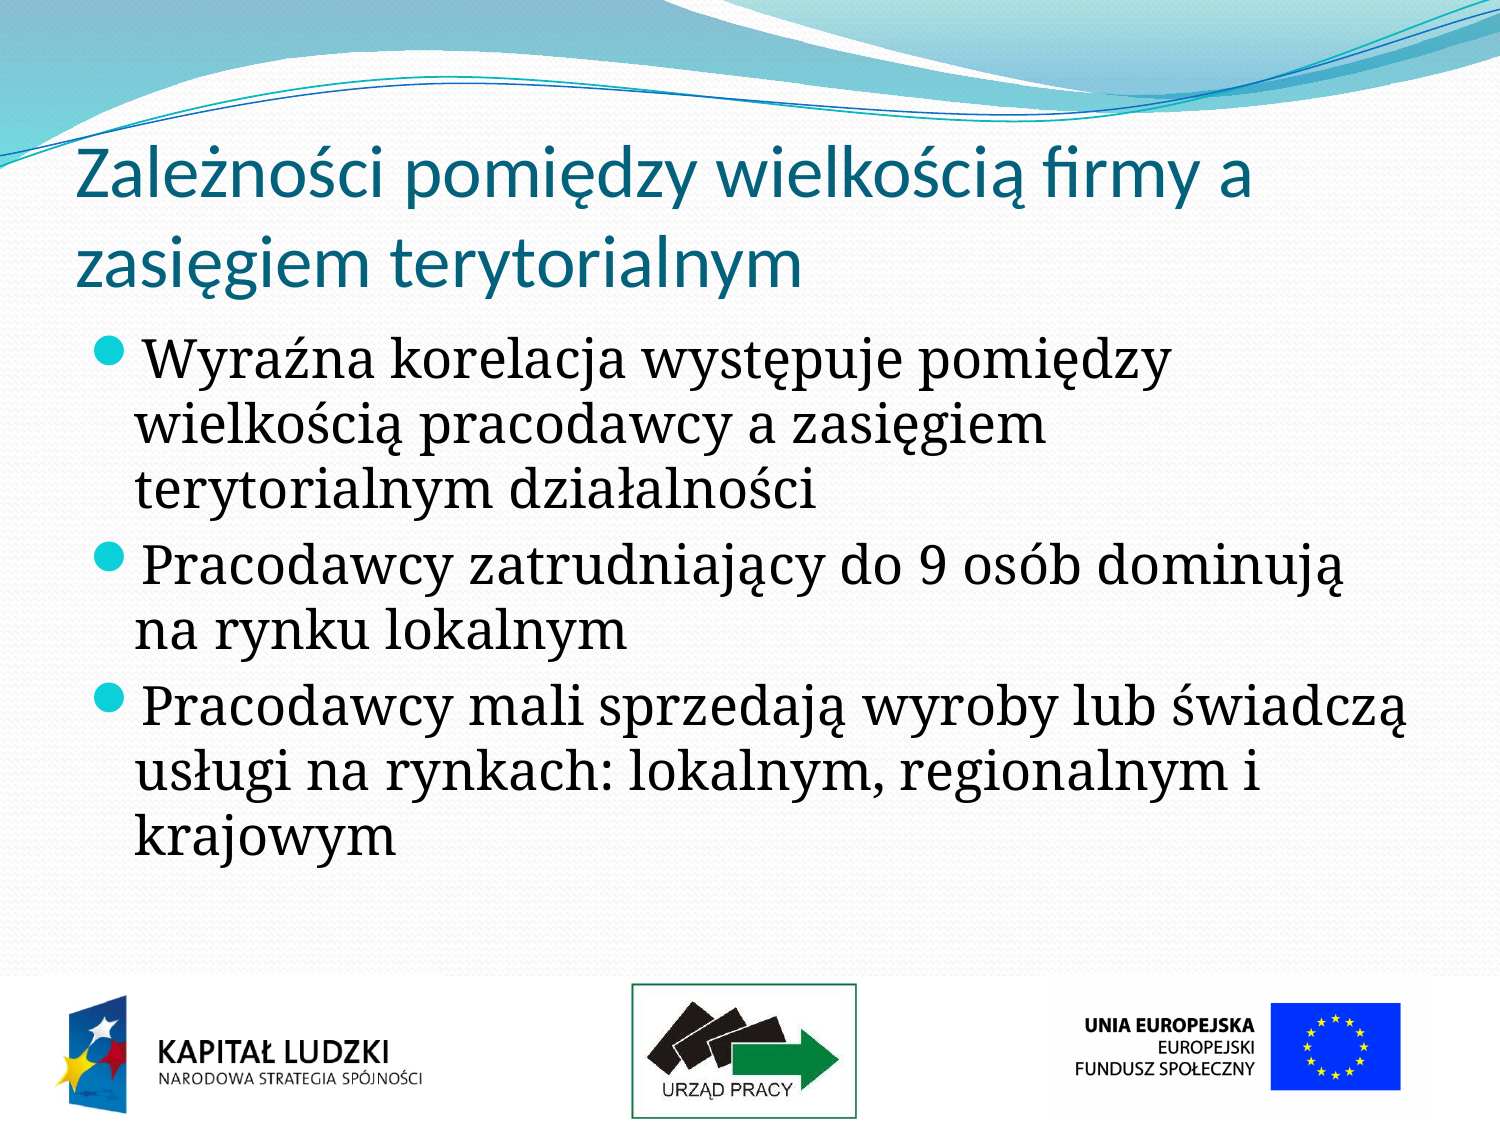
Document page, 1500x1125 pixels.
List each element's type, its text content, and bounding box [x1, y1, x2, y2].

title Zależności pomiędzy wielkością firmy a zasięgiem terytorialnym [75, 115, 1425, 303]
picture [631, 983, 857, 1119]
list Wyraźna korelacja występuje pomiędzy wielkością pracodawcy a zasięgiem terytorialnym działalności Pracodawcy zatrudniający do 9 osób dominują na rynku lokalnym Pracodawcy mali sprzedają wyroby lub świadczą usługi na rynkach: lokalnym, regionalnym i krajowym [75, 317, 1425, 846]
picture [1045, 975, 1430, 1118]
picture [41, 975, 442, 1125]
